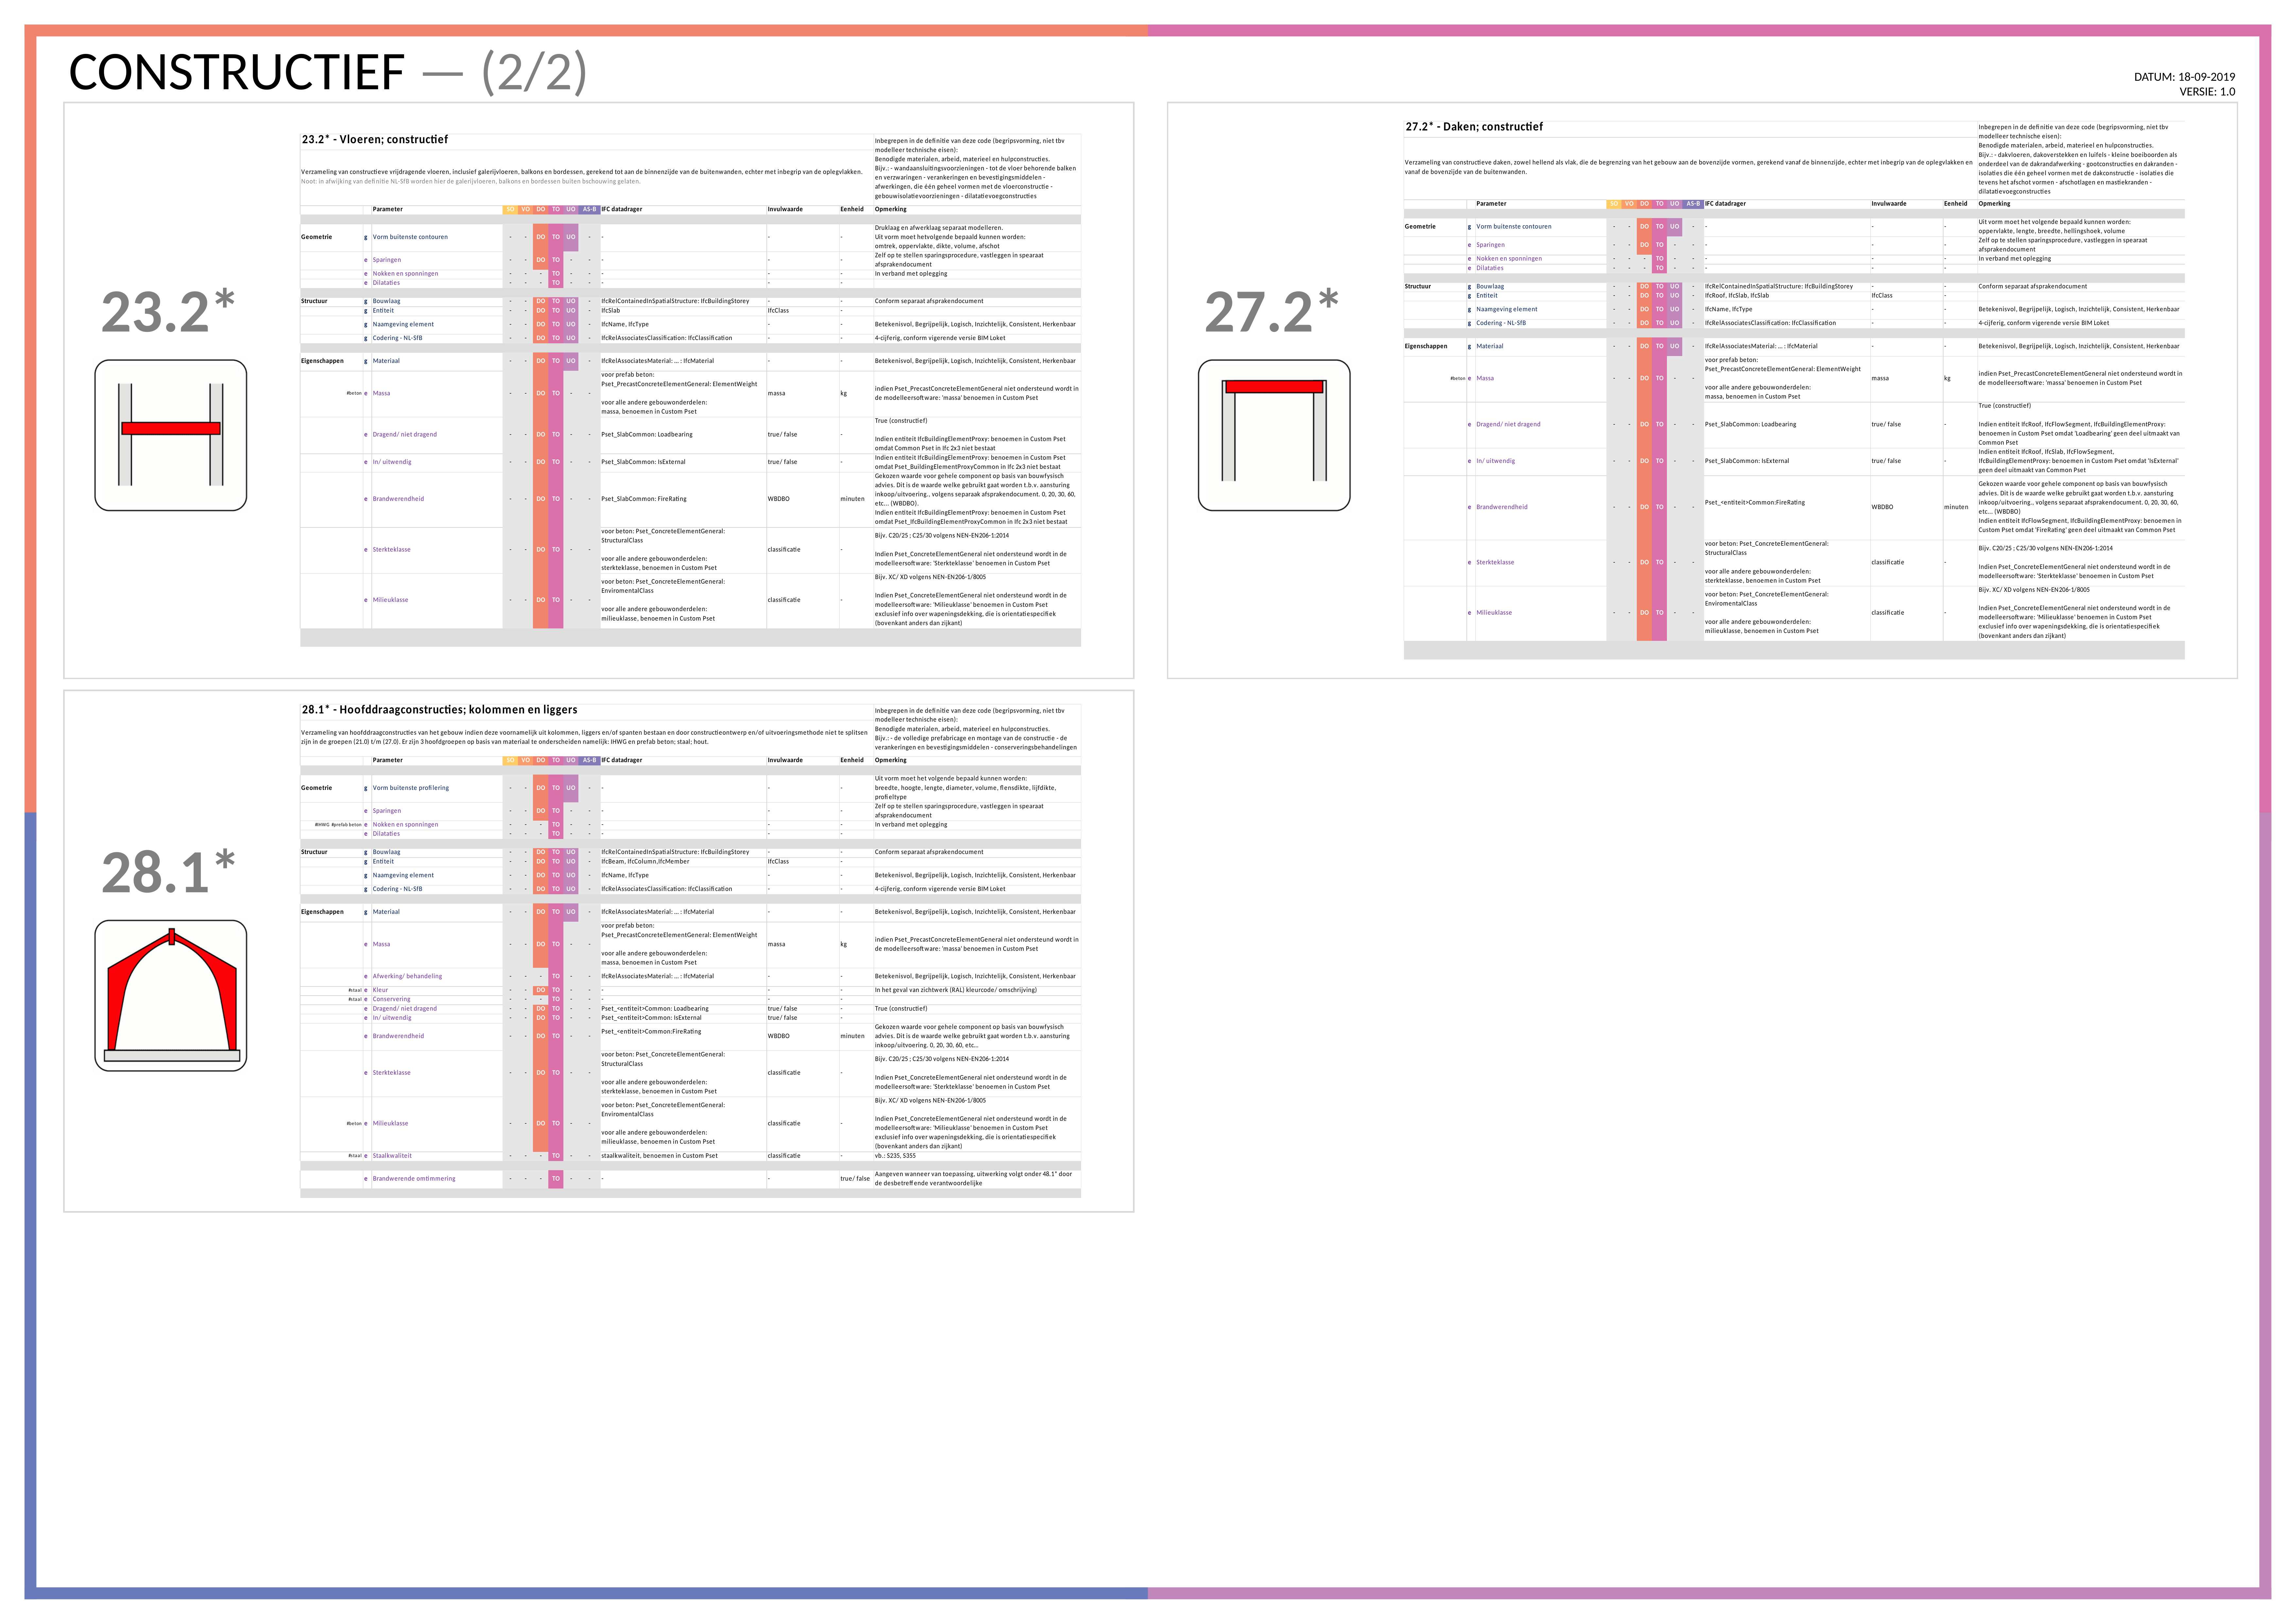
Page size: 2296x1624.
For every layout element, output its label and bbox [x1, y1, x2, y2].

text_box [93, 268, 248, 512]
text_box [93, 829, 248, 1073]
text_box [300, 133, 1082, 647]
text_box [1403, 121, 2185, 660]
text_box [300, 704, 1082, 1198]
text_box [1197, 268, 1352, 512]
text_box [24, 24, 2271, 1599]
